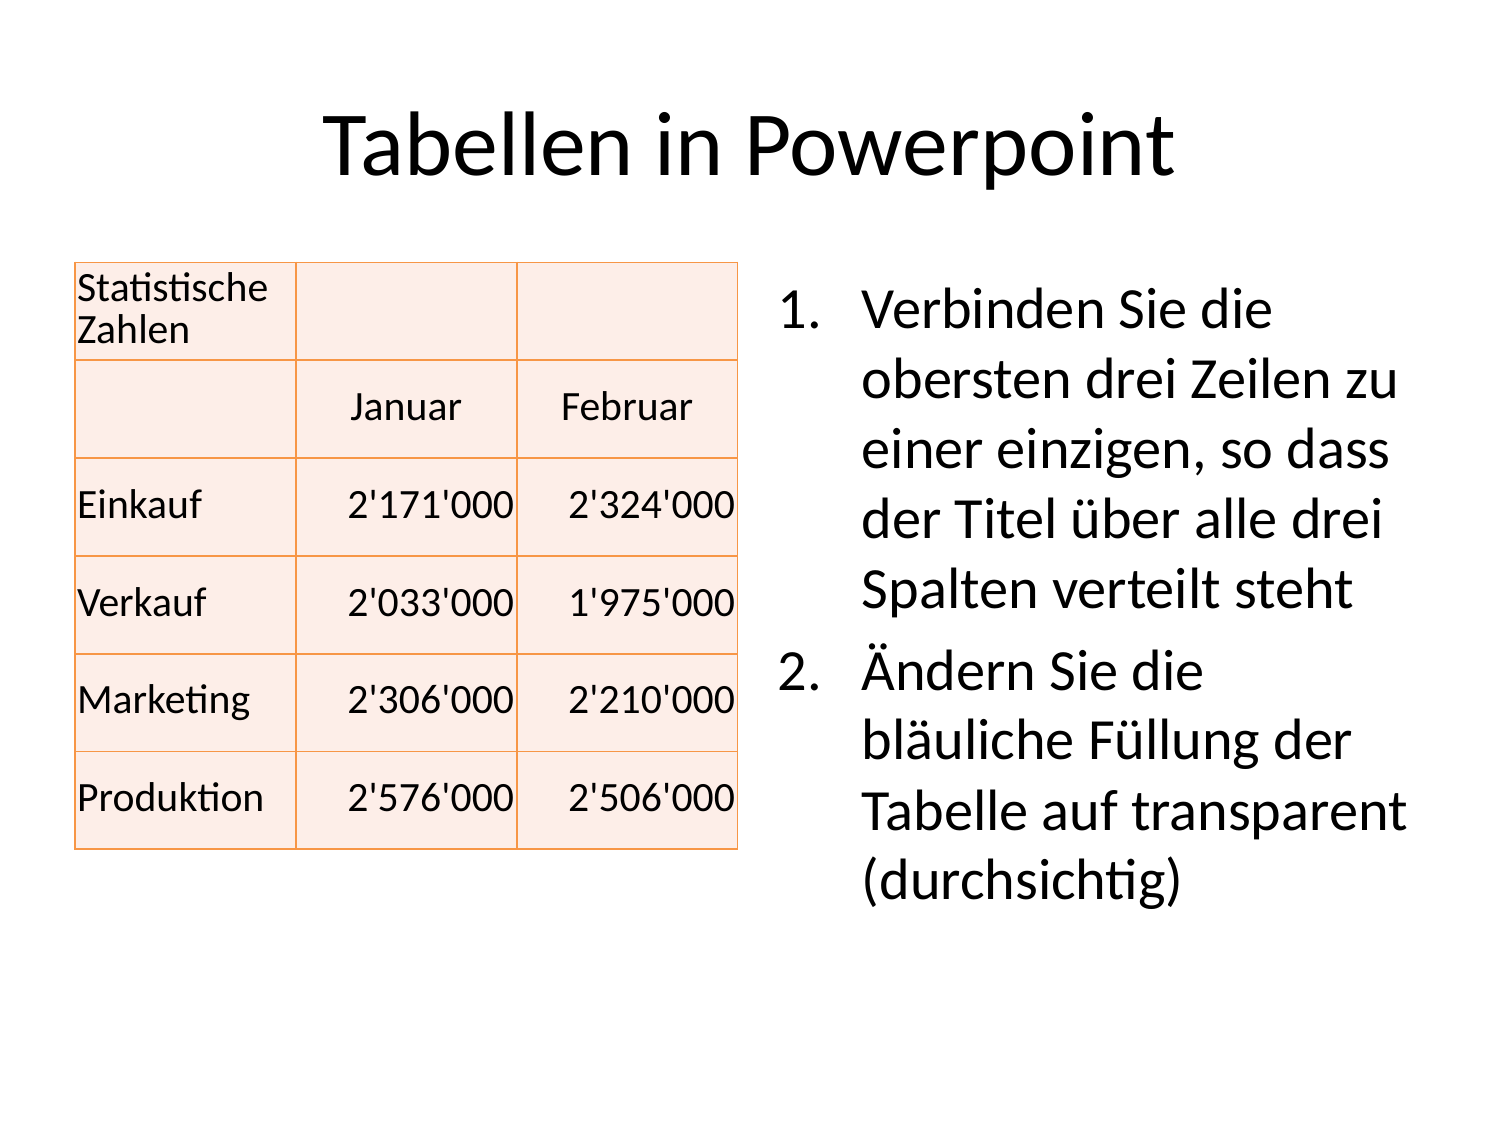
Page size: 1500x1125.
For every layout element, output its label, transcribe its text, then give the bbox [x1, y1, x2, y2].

table_cell 2'306'000 [297, 655, 516, 751]
table_cell Marketing [76, 655, 295, 751]
table_cell 2'576'000 [297, 752, 516, 848]
table_cell Produktion [76, 752, 295, 848]
table_cell 2'210'000 [518, 655, 737, 751]
table_cell 1'975'000 [518, 557, 737, 653]
table_cell Februar [518, 361, 737, 457]
table_cell Januar [297, 361, 516, 457]
table_header [518, 263, 737, 359]
table_cell Verkauf [76, 557, 295, 653]
list Verbinden Sie die obersten drei Zeilen zu einer einzigen, so dass der Titel über alle drei Spalten verteilt steht Ändern Sie die bläuliche Füllung der Tabelle auf transparent (durchsichtig) [762, 262, 1425, 1005]
title Tabellen in Powerpoint [75, 45, 1425, 233]
table_cell 2'324'000 [518, 459, 737, 555]
table_cell Einkauf [76, 459, 295, 555]
table_header Statistische Zahlen [76, 263, 295, 359]
table_cell 2'171'000 [297, 459, 516, 555]
table_header [297, 263, 516, 359]
table_cell [76, 361, 295, 457]
table_cell 2'506'000 [518, 752, 737, 848]
table_cell 2'033'000 [297, 557, 516, 653]
